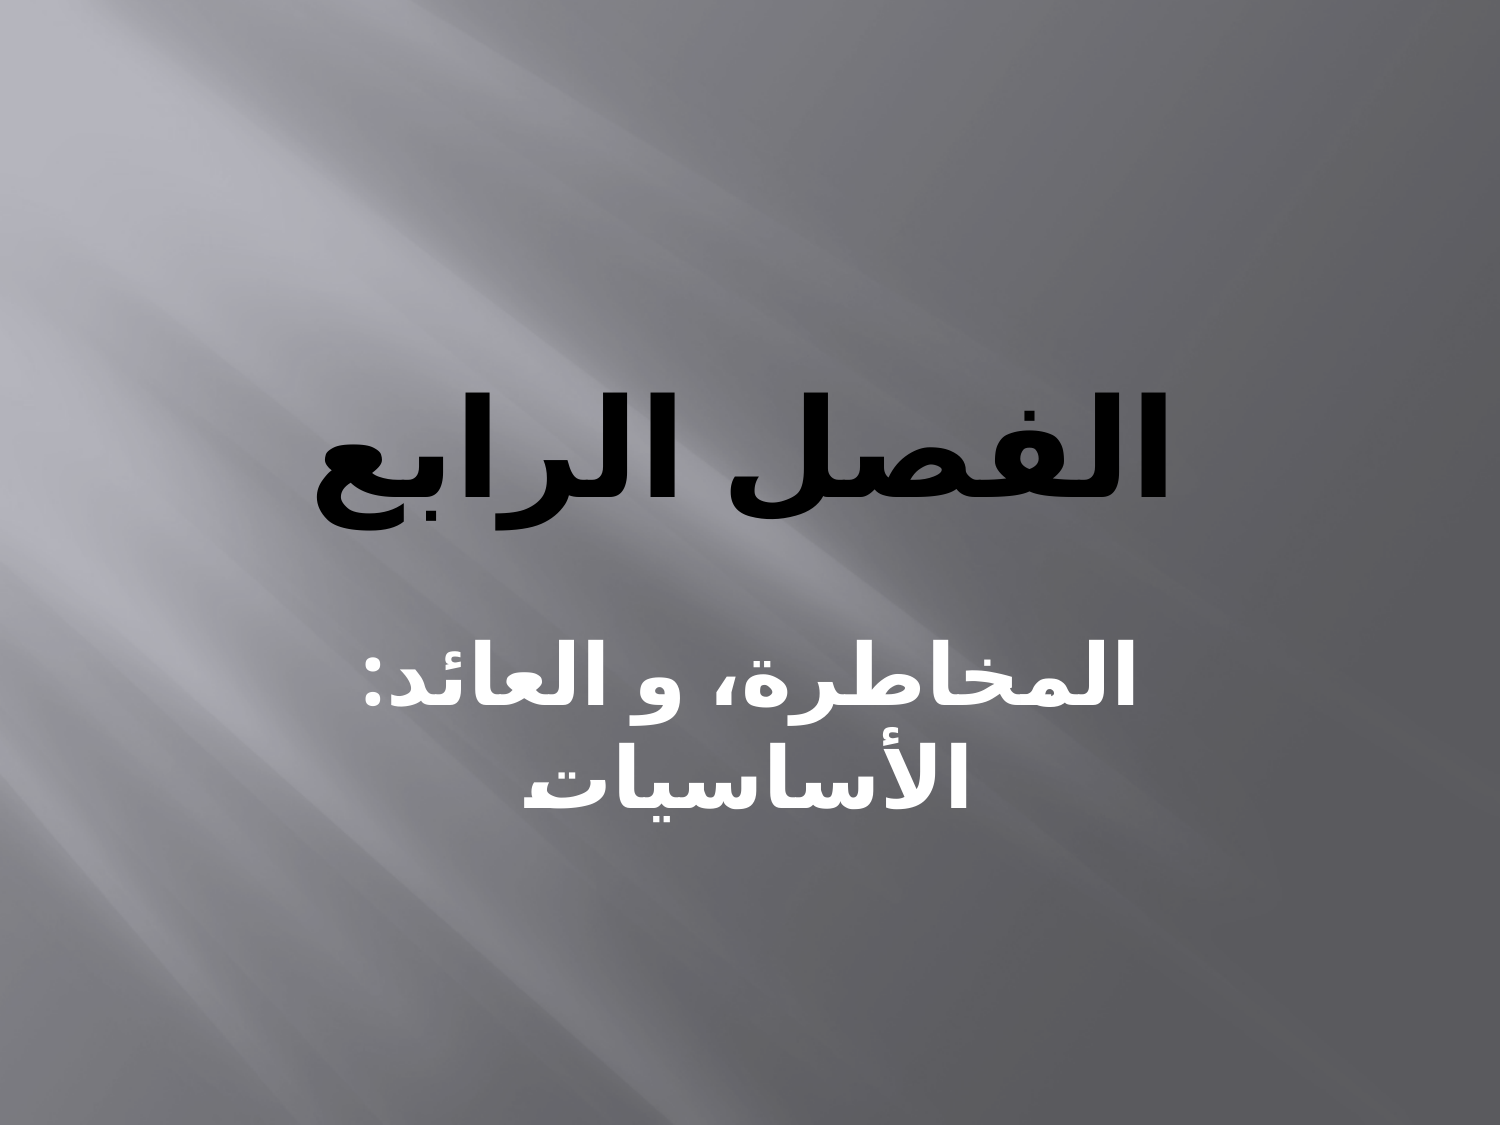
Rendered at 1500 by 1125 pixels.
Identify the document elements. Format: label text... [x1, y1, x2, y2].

title الفصل الرابع [69, 224, 1420, 525]
subtitle المخاطرة، و العائد: الأساسيات [225, 612, 1275, 834]
